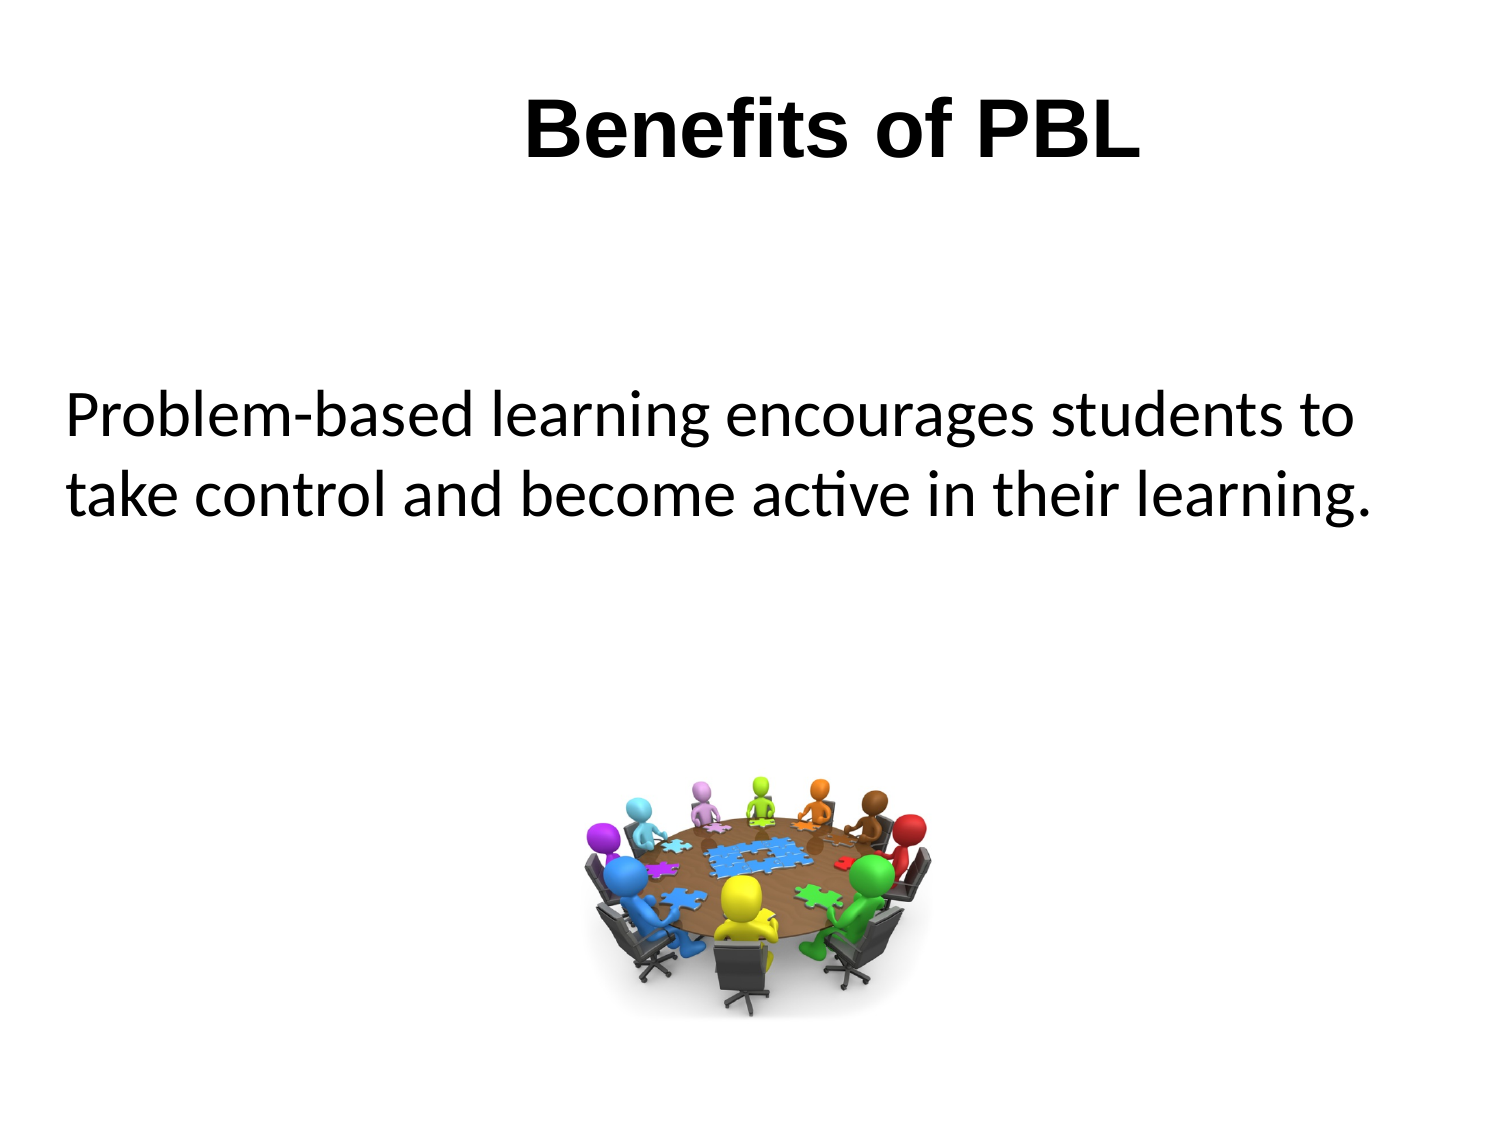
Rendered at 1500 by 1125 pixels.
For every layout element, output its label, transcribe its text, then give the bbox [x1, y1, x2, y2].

picture [574, 749, 940, 1024]
subtitle Problem-based learning encourages students to take control and become active in their learning. [49, 362, 1500, 723]
title Benefits of PBL [0, 0, 1500, 242]
